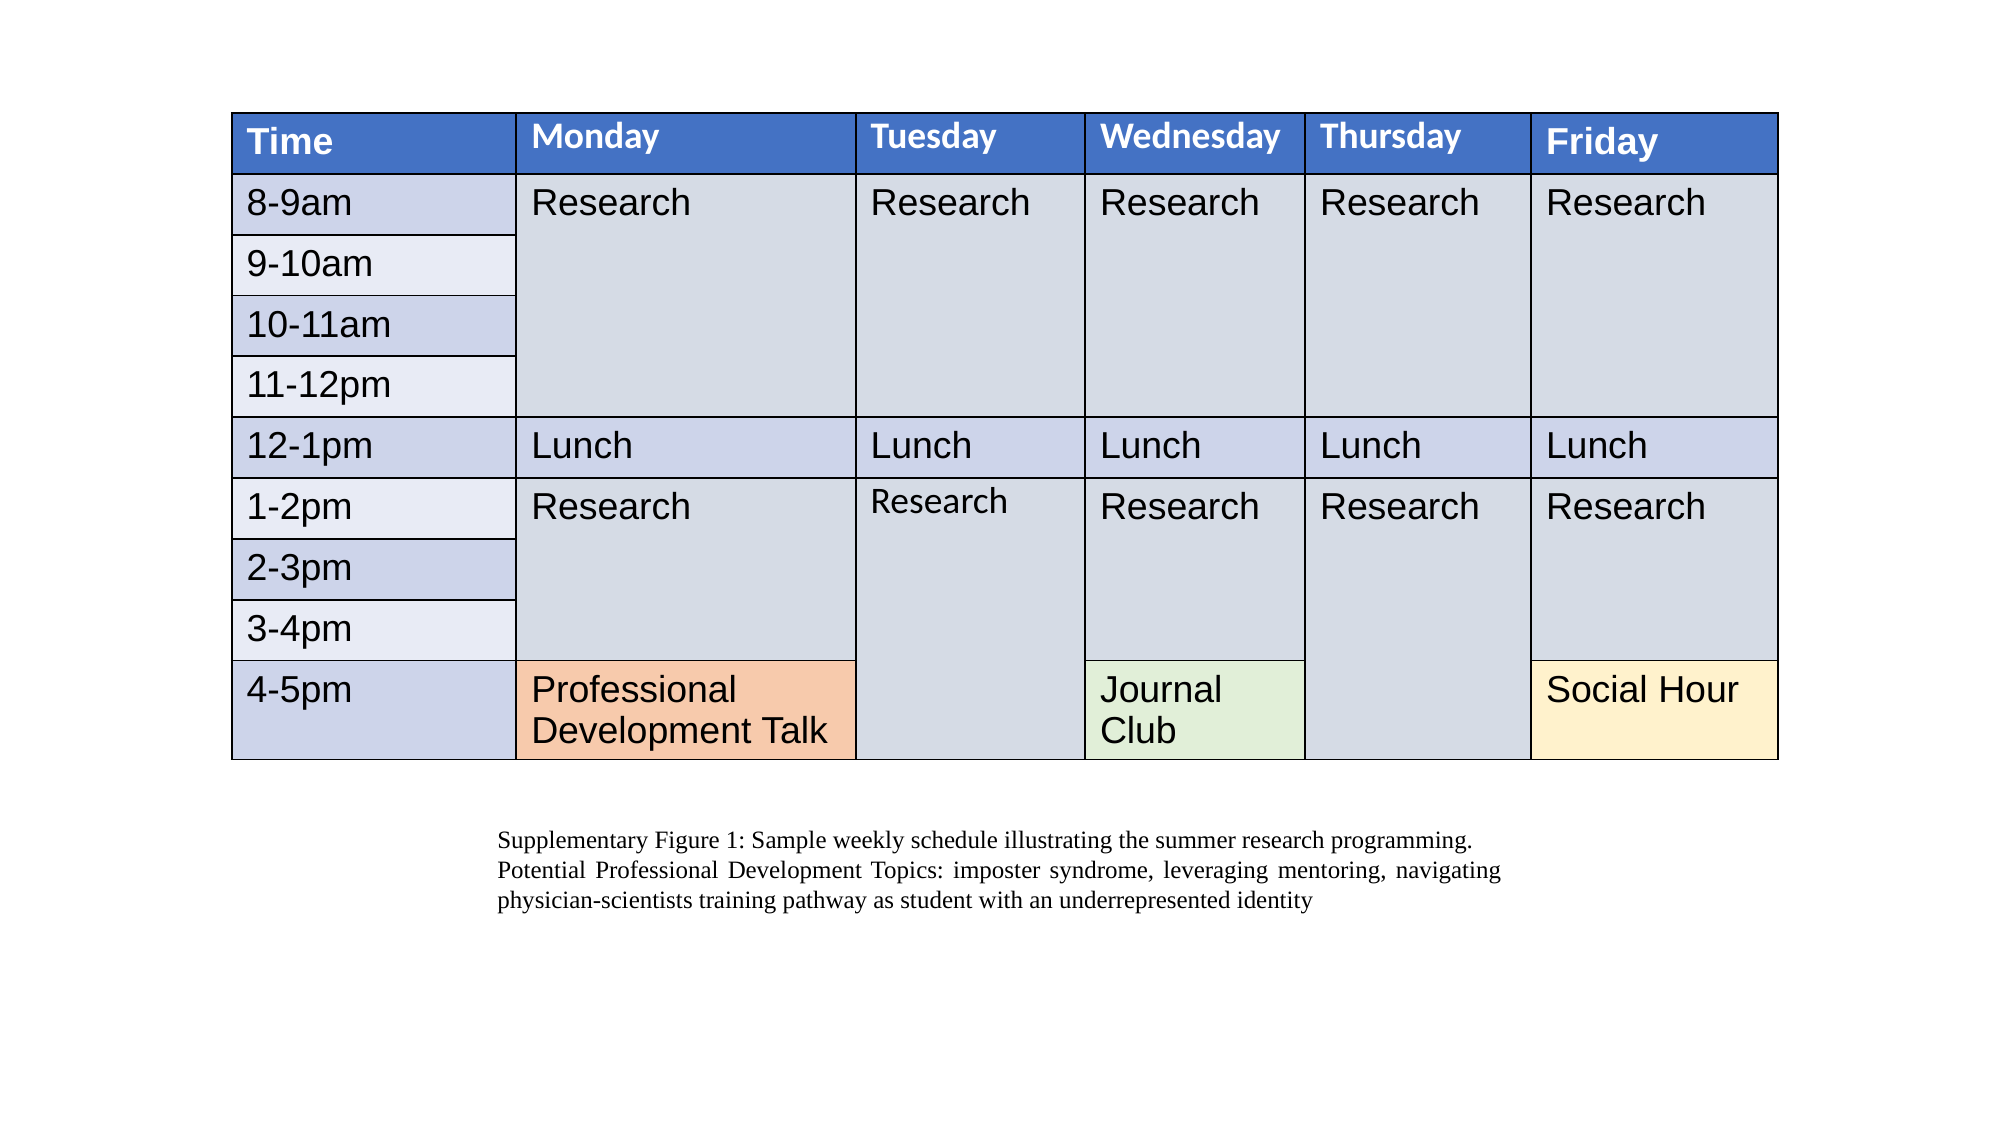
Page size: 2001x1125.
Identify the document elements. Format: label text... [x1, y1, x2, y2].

table_cell Research [857, 175, 1084, 416]
table_cell 11-12pm [233, 357, 515, 416]
table_header Time [233, 114, 515, 173]
table_cell Journal Club [1086, 661, 1304, 759]
table_header Tuesday [857, 114, 1084, 173]
table_cell Lunch [1306, 418, 1530, 477]
table_cell 1-2pm [233, 479, 515, 538]
table_cell Research [1306, 175, 1530, 416]
table_cell 9-10am [233, 236, 515, 295]
table_cell 12-1pm [233, 418, 515, 477]
table_cell Research [857, 479, 1084, 759]
text_box Supplementary Figure 1: Sample weekly schedule illustrating the summer research programming. Potential Professional Development Topics: imposter syndrome, leveraging mentoring, navigating physician-scientists training pathway as student with an underrepresented identity [482, 815, 1518, 921]
table_cell Research [1532, 479, 1777, 660]
table_cell 2-3pm [233, 540, 515, 599]
table_cell Lunch [1532, 418, 1777, 477]
table_cell Research [517, 175, 855, 416]
table_header Friday [1532, 114, 1777, 173]
table_header Thursday [1306, 114, 1530, 173]
table_cell 8-9am [233, 175, 515, 234]
table_cell 4-5pm [233, 661, 515, 759]
table_cell Research [1306, 479, 1530, 759]
table_cell 10-11am [233, 296, 515, 355]
table_cell Research [1532, 175, 1777, 416]
table_cell Research [1086, 479, 1304, 660]
table_cell Professional Development Talk [517, 661, 855, 759]
table_header Monday [517, 114, 855, 173]
table_cell Lunch [857, 418, 1084, 477]
table_cell Lunch [1086, 418, 1304, 477]
table_cell 3-4pm [233, 601, 515, 660]
table_cell Research [1086, 175, 1304, 416]
table_header Wednesday [1086, 114, 1304, 173]
table_cell Social Hour [1532, 661, 1777, 759]
table_cell Lunch [517, 418, 855, 477]
table_cell Research [517, 479, 855, 660]
